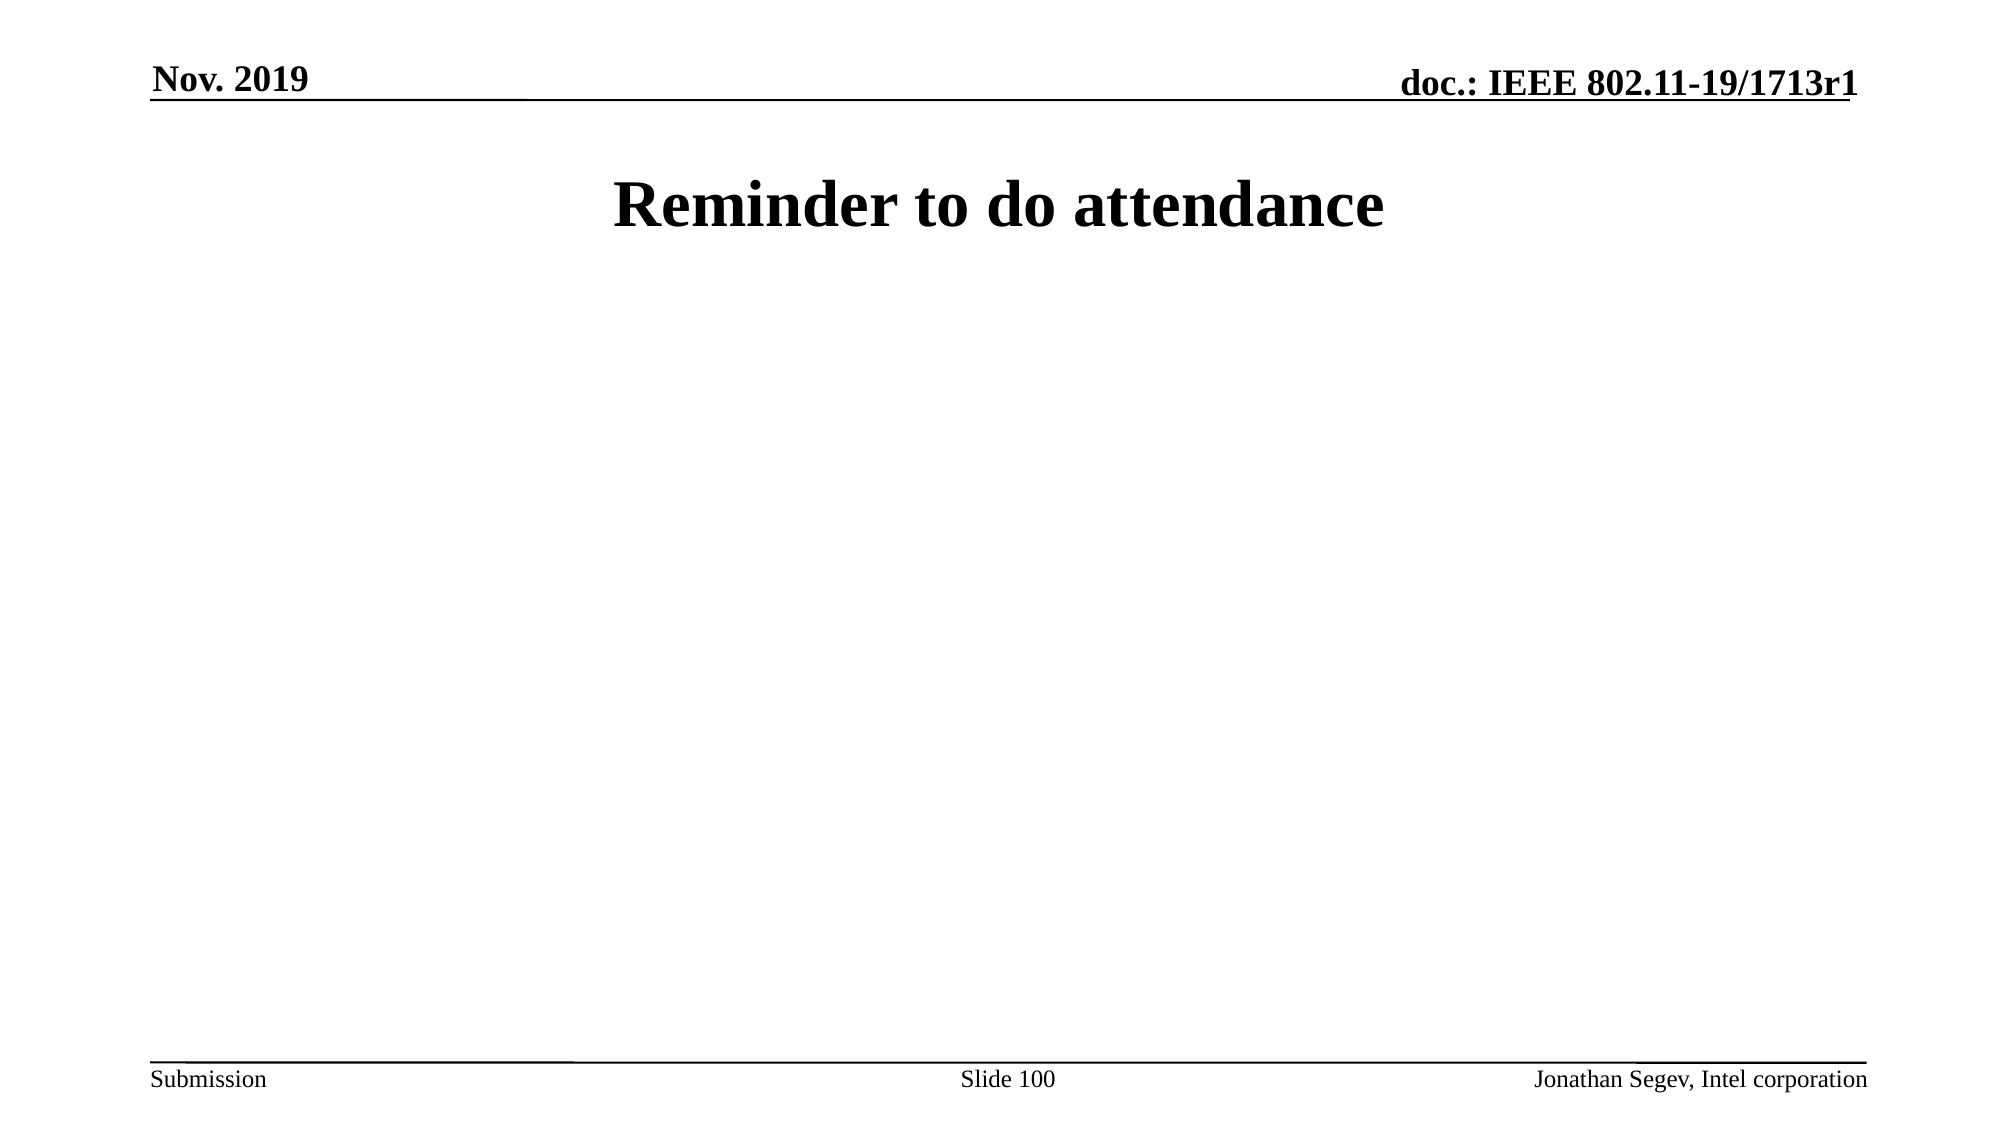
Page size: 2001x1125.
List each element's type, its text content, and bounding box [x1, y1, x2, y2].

slide_number Slide 100 [950, 1061, 1067, 1123]
title Reminder to do attendance [149, 112, 1850, 288]
footer Jonathan Segev, Intel corporation [1171, 1061, 1869, 1093]
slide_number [152, 54, 563, 100]
